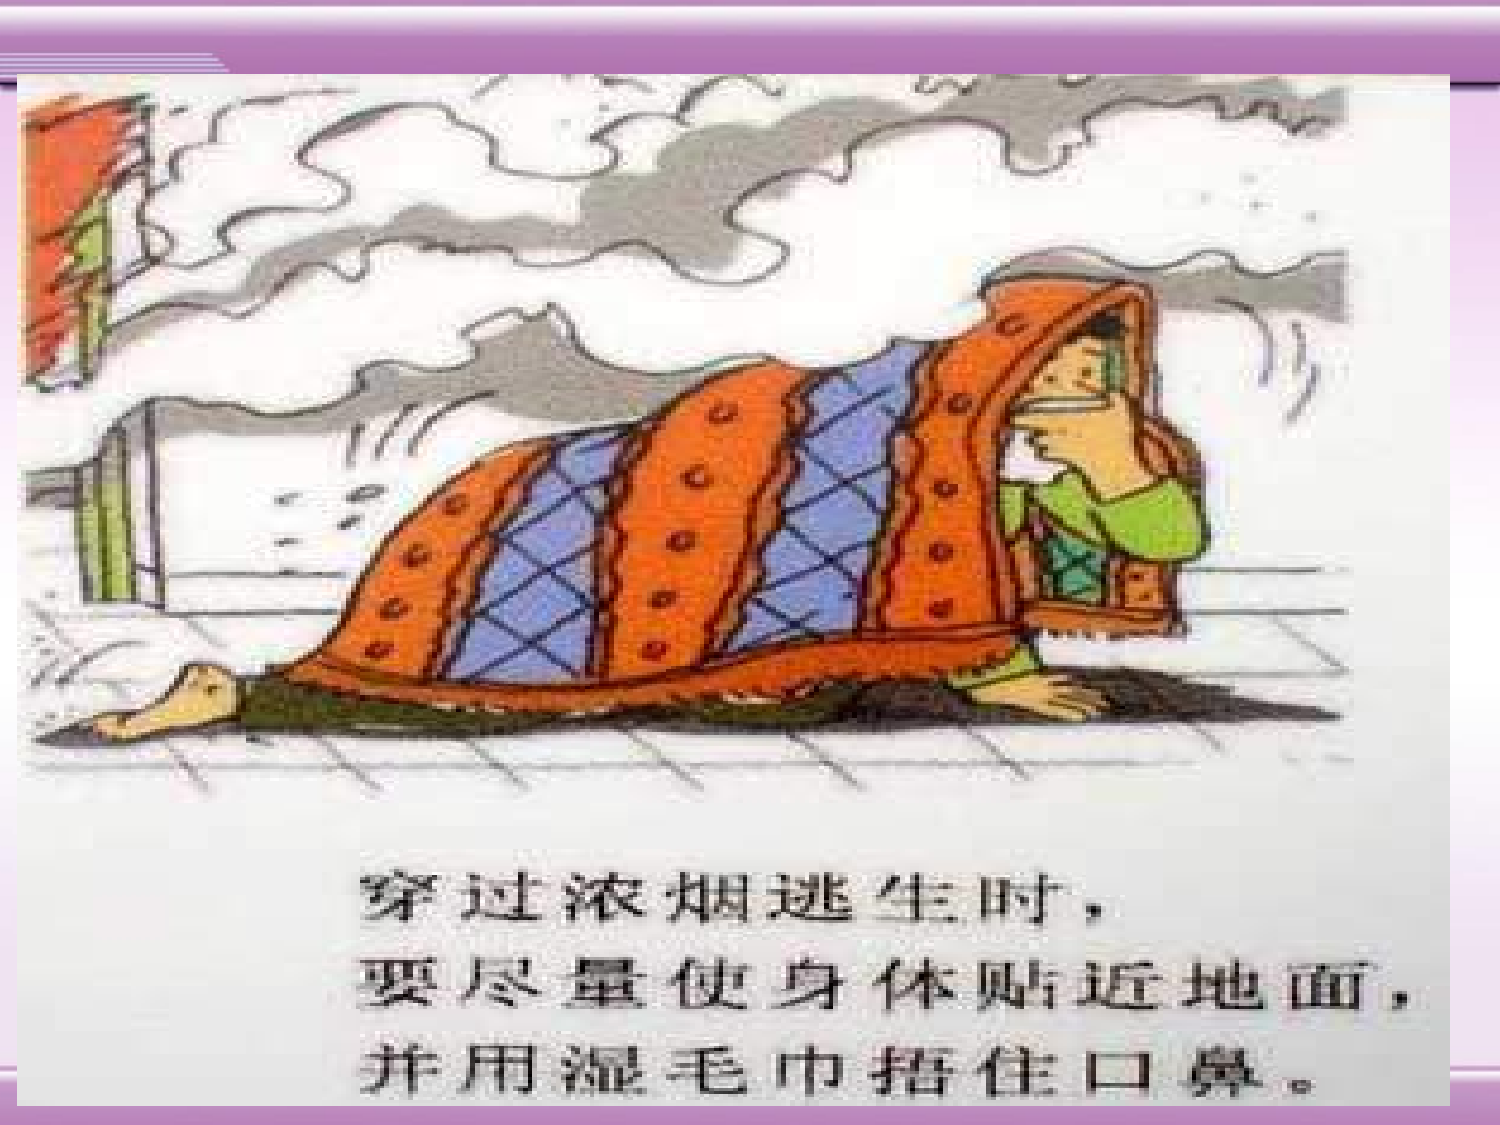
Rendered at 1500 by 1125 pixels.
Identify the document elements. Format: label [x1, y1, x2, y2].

picture [0, 0, 1500, 1125]
title [17, 74, 1451, 1107]
